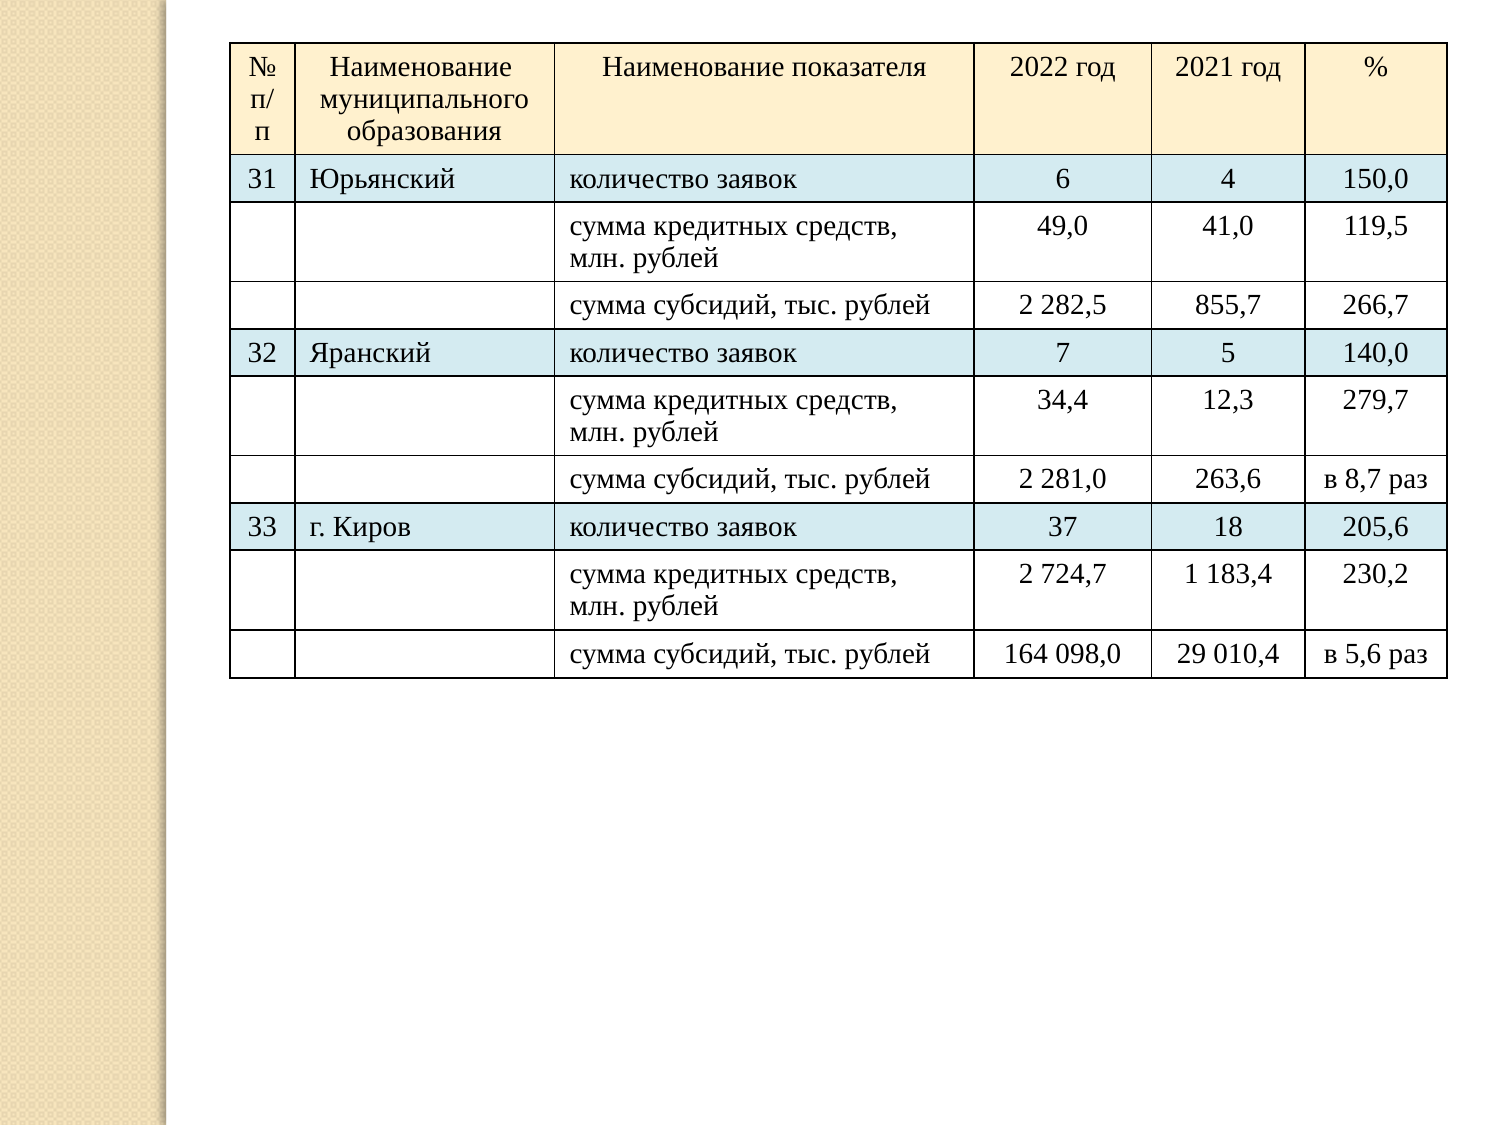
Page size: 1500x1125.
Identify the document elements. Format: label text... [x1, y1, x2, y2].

table_cell 37 [975, 504, 1151, 549]
table_cell 5 [1152, 330, 1304, 375]
table_header Наименование муниципального образования [296, 44, 554, 154]
table_header Наименование показателя [555, 44, 973, 154]
table_cell г. Киров [296, 504, 554, 549]
table_cell 34,4 [975, 377, 1151, 455]
table_cell 2 724,7 [975, 551, 1151, 629]
table_cell 49,0 [975, 203, 1151, 281]
table_cell в 5,6 раз [1306, 631, 1446, 677]
table_cell 119,5 [1306, 203, 1446, 281]
table_cell 18 [1152, 504, 1304, 549]
table_cell 230,2 [1306, 551, 1446, 629]
table_cell количество заявок [555, 330, 973, 375]
table_header 2021 год [1152, 44, 1304, 154]
table_cell 6 [975, 155, 1151, 201]
table_cell сумма субсидий, тыс. рублей [555, 631, 973, 677]
table_cell Яранский [296, 330, 554, 375]
table_cell [296, 203, 554, 281]
table_cell 205,6 [1306, 504, 1446, 549]
table_cell Юрьянский [296, 155, 554, 201]
table_cell сумма кредитных средств, млн. рублей [555, 551, 973, 629]
table_cell 150,0 [1306, 155, 1446, 201]
table_cell количество заявок [555, 504, 973, 549]
table_cell [231, 631, 294, 677]
table_cell 4 [1152, 155, 1304, 201]
table_cell количество заявок [555, 155, 973, 201]
table_cell [231, 377, 294, 455]
table_cell 41,0 [1152, 203, 1304, 281]
table_cell 32 [231, 330, 294, 375]
table_cell [296, 631, 554, 677]
table_cell 140,0 [1306, 330, 1446, 375]
table_cell сумма субсидий, тыс. рублей [555, 282, 973, 328]
table_cell 1 183,4 [1152, 551, 1304, 629]
table_cell [296, 551, 554, 629]
table_header % [1306, 44, 1446, 154]
table_cell 263,6 [1152, 456, 1304, 502]
table_cell 2 282,5 [975, 282, 1151, 328]
table_cell 33 [231, 504, 294, 549]
table_cell 266,7 [1306, 282, 1446, 328]
table_cell [296, 282, 554, 328]
table_header 2022 год [975, 44, 1151, 154]
table_cell 29 010,4 [1152, 631, 1304, 677]
table_cell 31 [231, 155, 294, 201]
table_cell сумма кредитных средств, млн. рублей [555, 203, 973, 281]
table_cell сумма субсидий, тыс. рублей [555, 456, 973, 502]
table_cell [296, 456, 554, 502]
table_cell [231, 456, 294, 502]
table_cell [231, 203, 294, 281]
table_cell 279,7 [1306, 377, 1446, 455]
table_cell [231, 551, 294, 629]
table_cell сумма кредитных средств, млн. рублей [555, 377, 973, 455]
table_cell 164 098,0 [975, 631, 1151, 677]
table_cell 2 281,0 [975, 456, 1151, 502]
table_header № п/п [231, 44, 294, 154]
table_cell [296, 377, 554, 455]
table_cell в 8,7 раз [1306, 456, 1446, 502]
table_cell 855,7 [1152, 282, 1304, 328]
table_cell [231, 282, 294, 328]
table_cell 7 [975, 330, 1151, 375]
table_cell 12,3 [1152, 377, 1304, 455]
